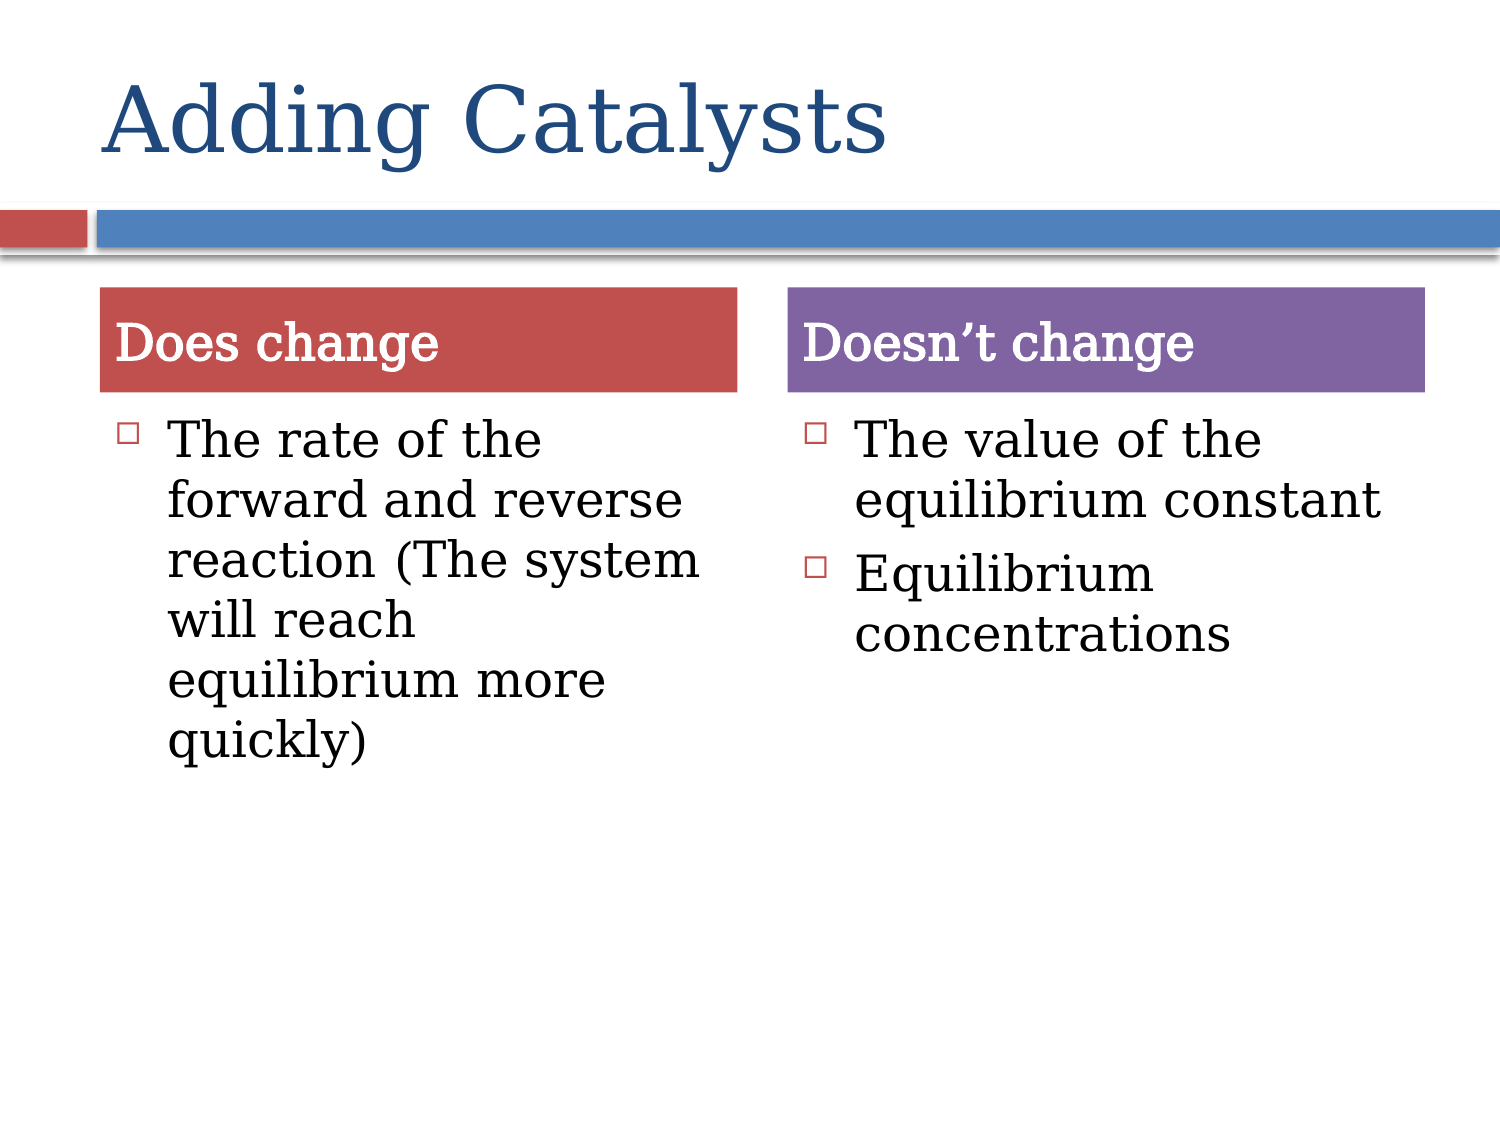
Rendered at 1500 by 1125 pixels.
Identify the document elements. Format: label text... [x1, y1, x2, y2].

list Doesn’t change [787, 287, 1425, 393]
list Does change [99, 287, 738, 393]
list The rate of the forward and reverse reaction (The system will reach equilibrium more quickly) [99, 399, 738, 988]
title Adding Catalysts [87, 44, 1425, 188]
list The value of the equilibrium constant Equilibrium concentrations [787, 399, 1425, 988]
